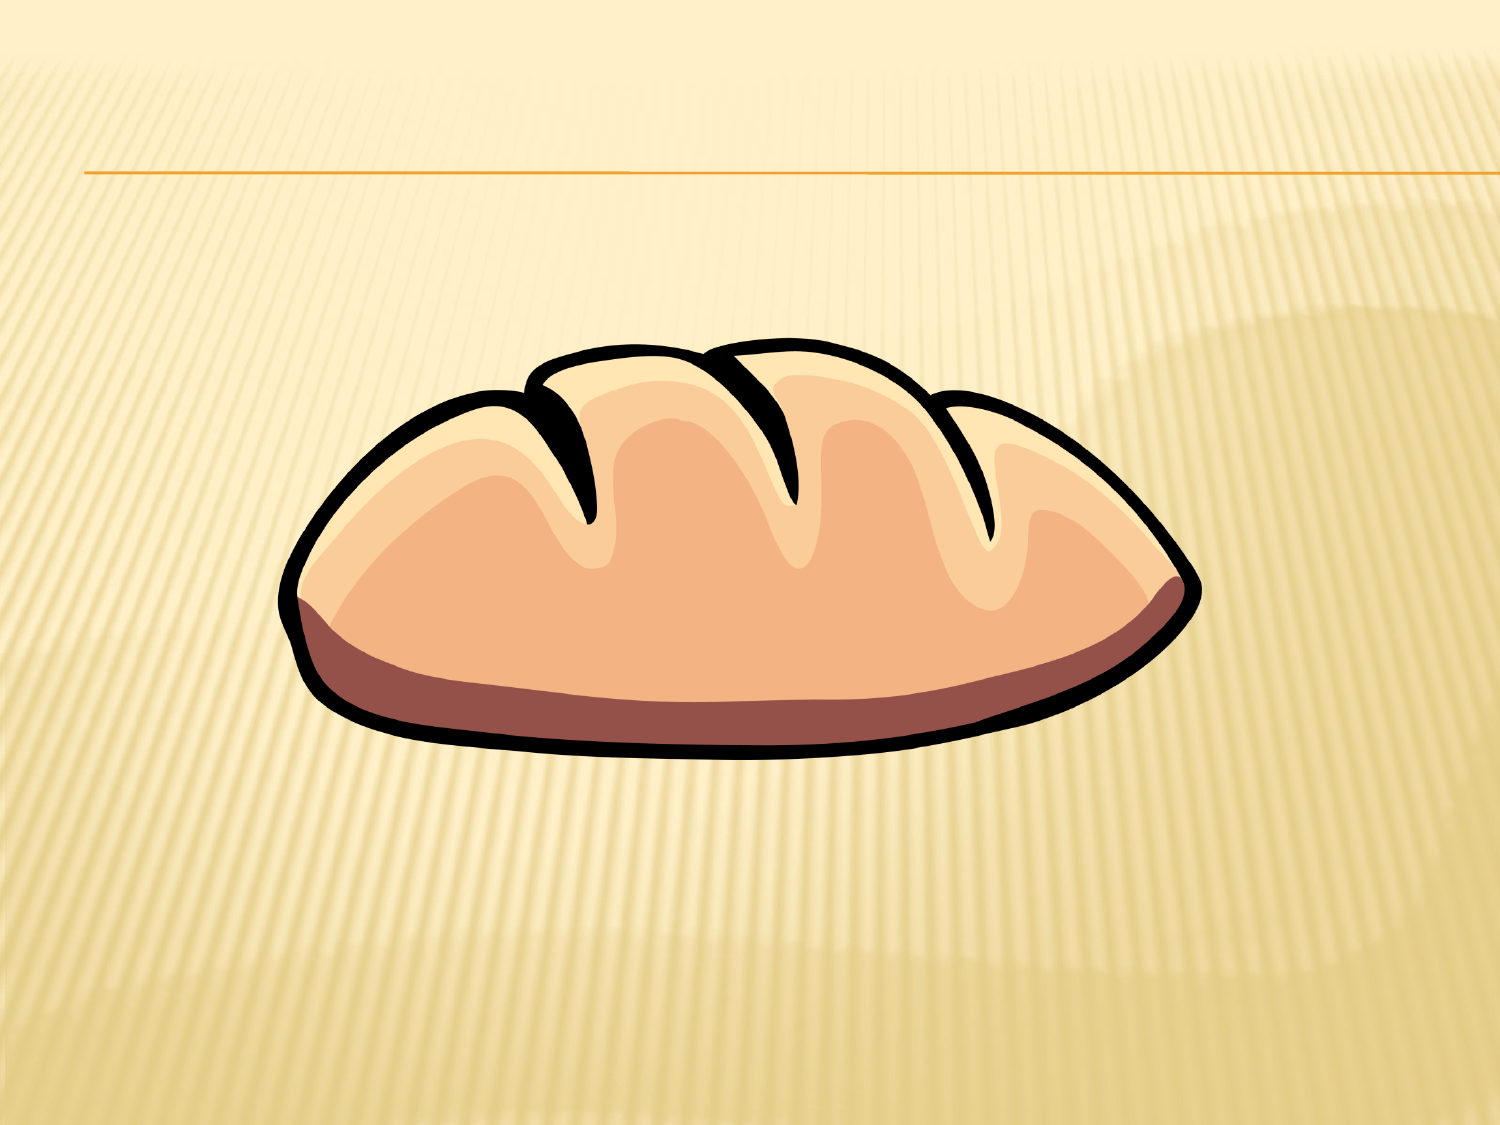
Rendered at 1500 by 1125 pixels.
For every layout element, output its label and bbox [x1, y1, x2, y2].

list [274, 337, 1204, 762]
